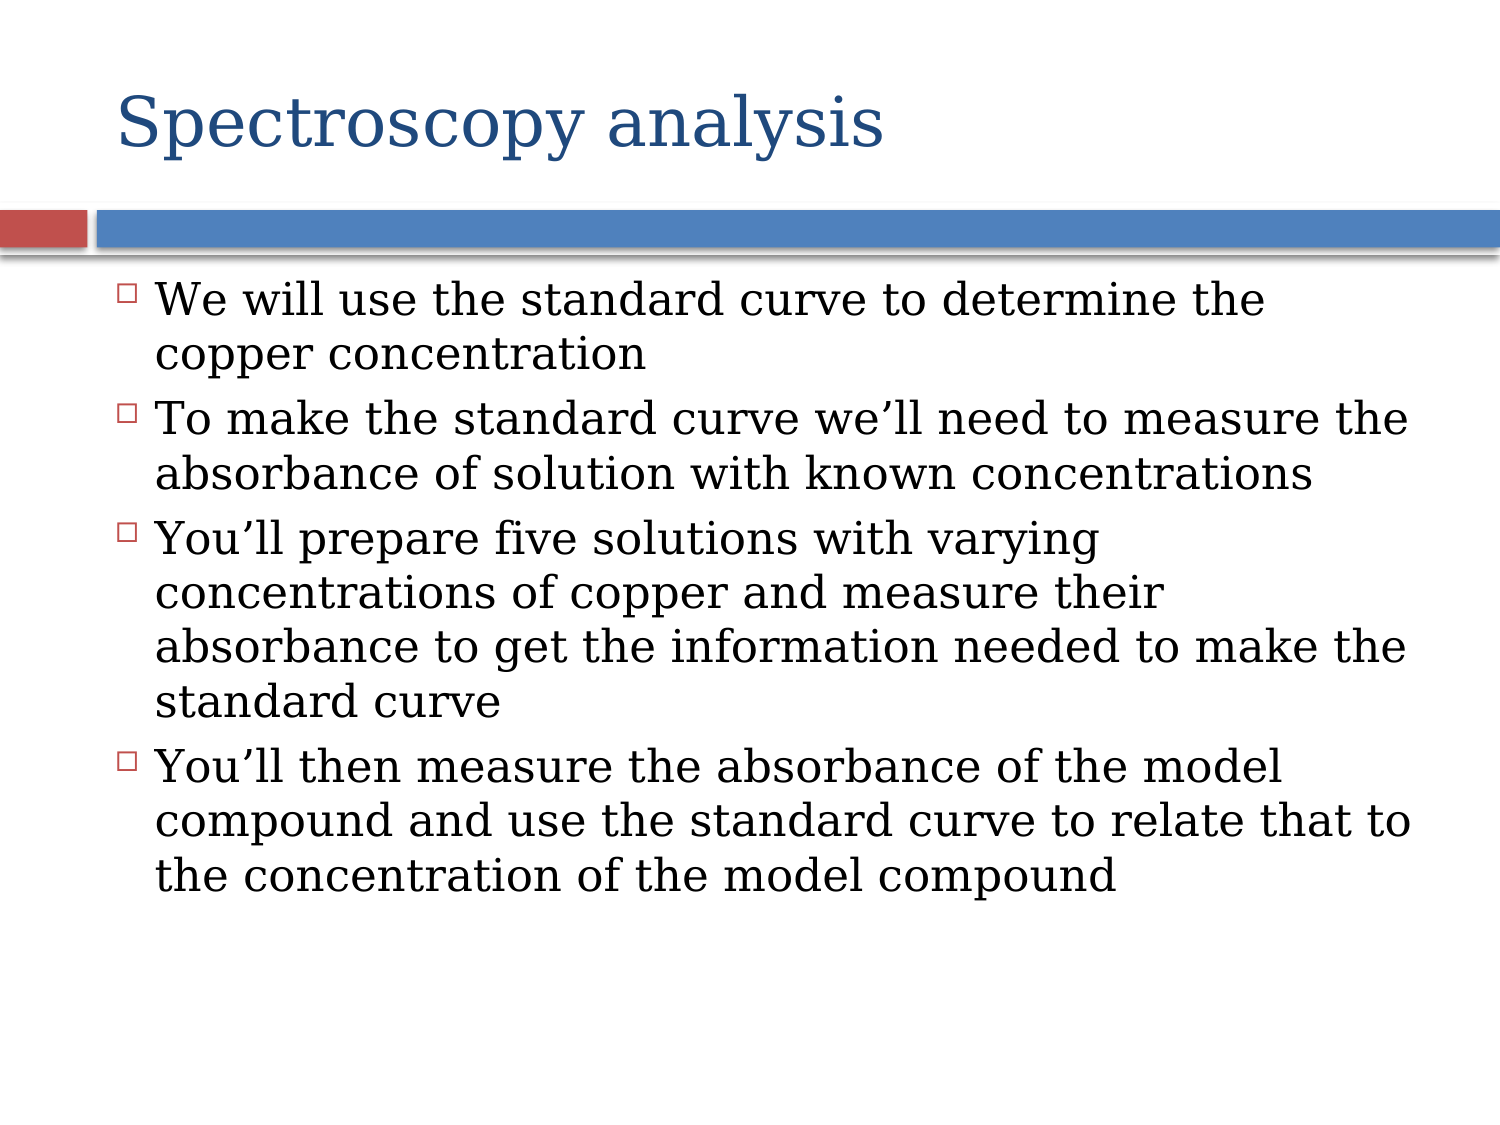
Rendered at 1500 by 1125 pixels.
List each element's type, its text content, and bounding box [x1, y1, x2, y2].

title Spectroscopy analysis [100, 37, 1438, 200]
list We will use the standard curve to determine the copper concentration To make the standard curve we’ll need to measure the absorbance of solution with known concentrations You’ll prepare five solutions with varying concentrations of copper and measure their absorbance to get the information needed to make the standard curve You’ll then measure the absorbance of the model compound and use the standard curve to relate that to the concentration of the model compound [100, 262, 1438, 1000]
